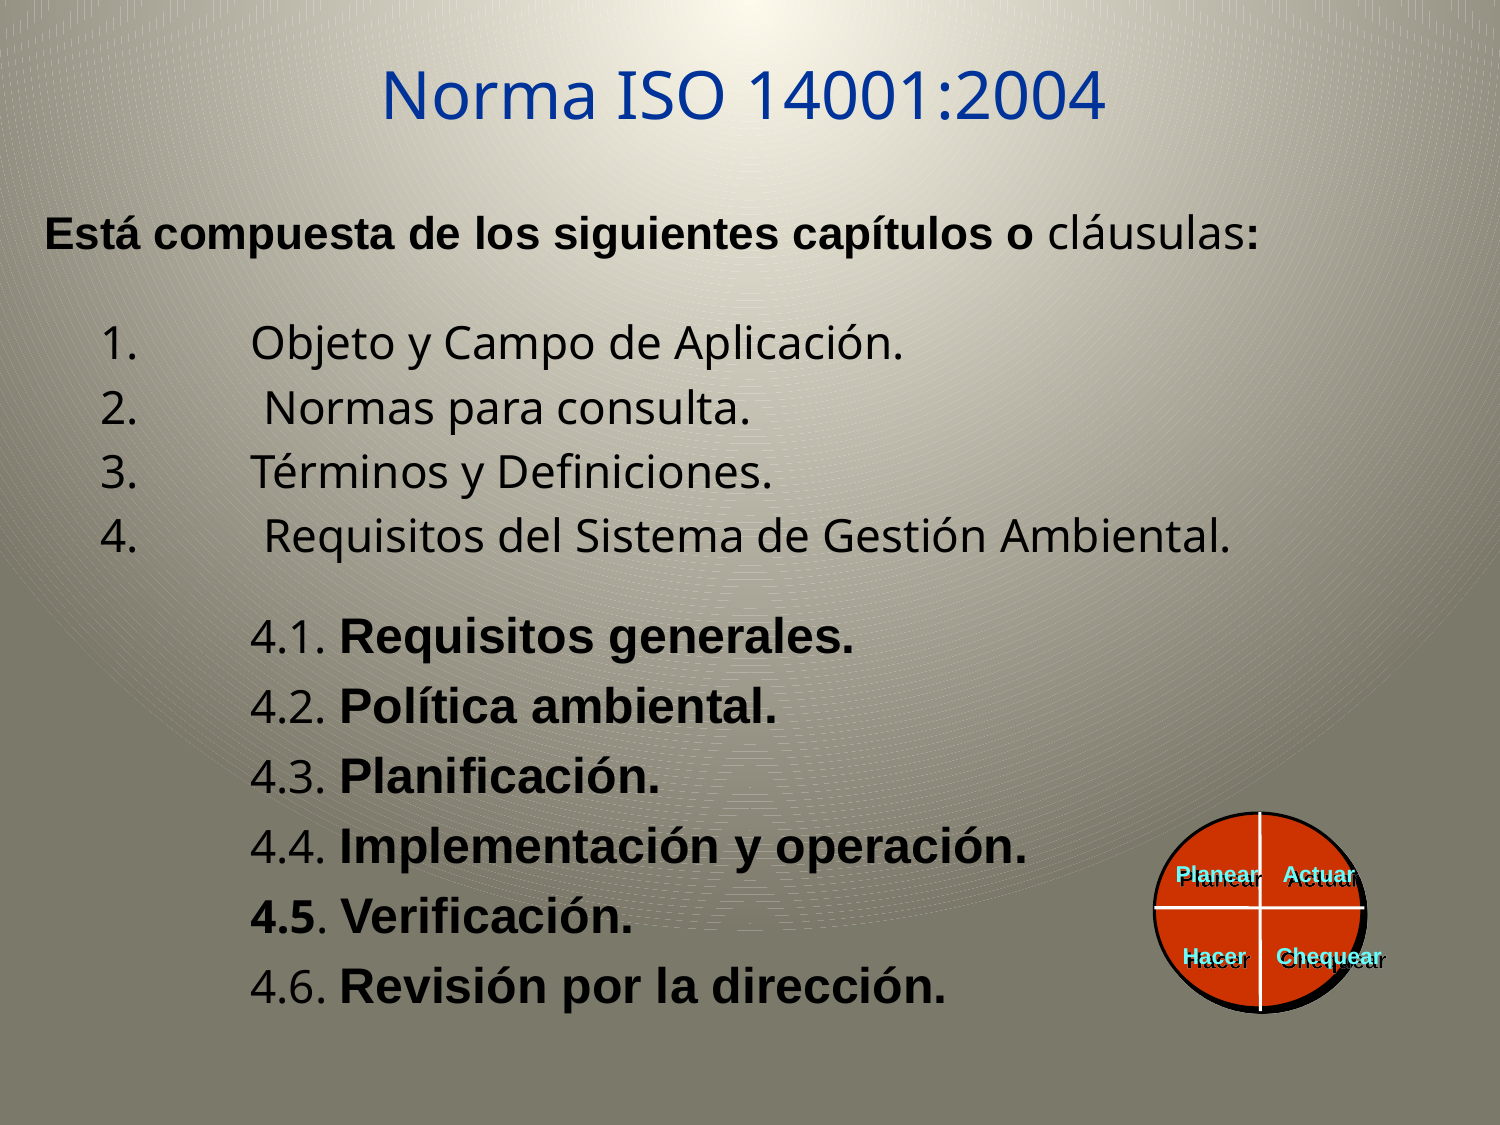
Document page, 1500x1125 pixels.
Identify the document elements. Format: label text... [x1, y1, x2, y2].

title Norma ISO 14001:2004 [29, 30, 1460, 156]
text_box Está compuesta de los siguientes capítulos o cláusulas: 1. Objeto y Campo de Aplicación. 2. Normas para consulta. 3. Términos y Definiciones. 4. Requisitos del Sistema de Gestión Ambiental. 4.1. Requisitos generales. 4.2. Política ambiental. 4.3. Planificación. 4.4. Implementación y operación. 4.5. Verificación. 4.6. Revisión por la dirección. [29, 196, 1459, 1059]
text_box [1080, 798, 1435, 1012]
